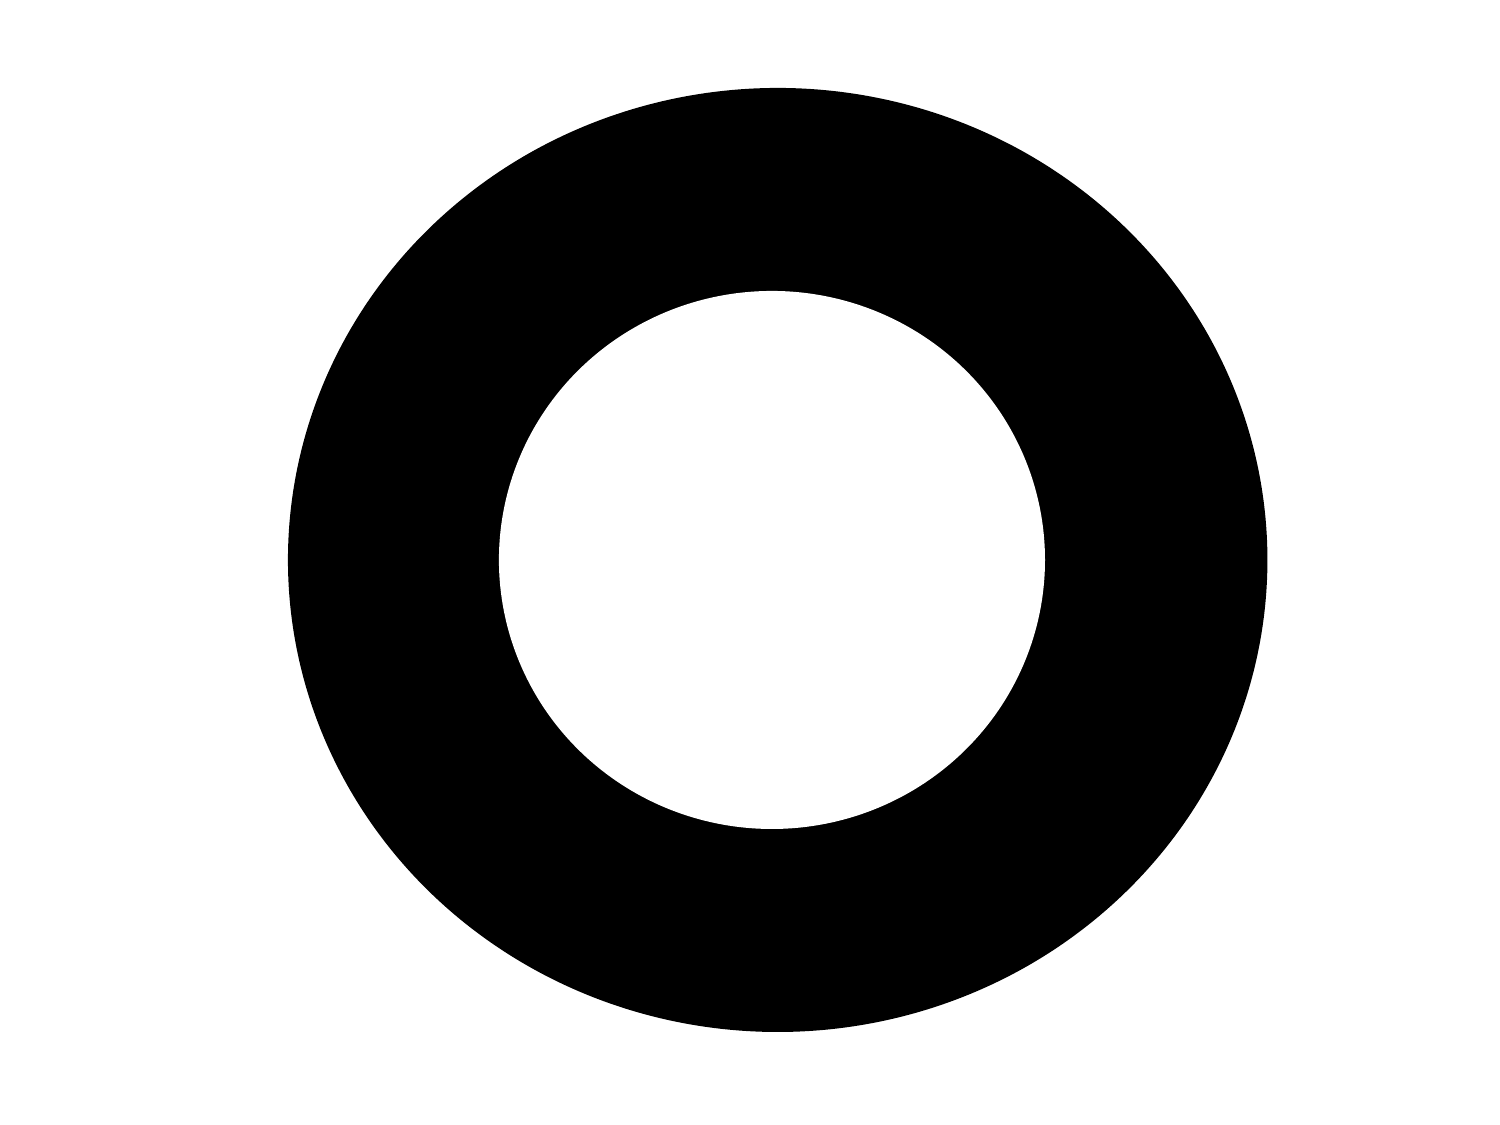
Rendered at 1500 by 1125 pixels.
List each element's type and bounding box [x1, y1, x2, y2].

text_box [287, 87, 1268, 1032]
